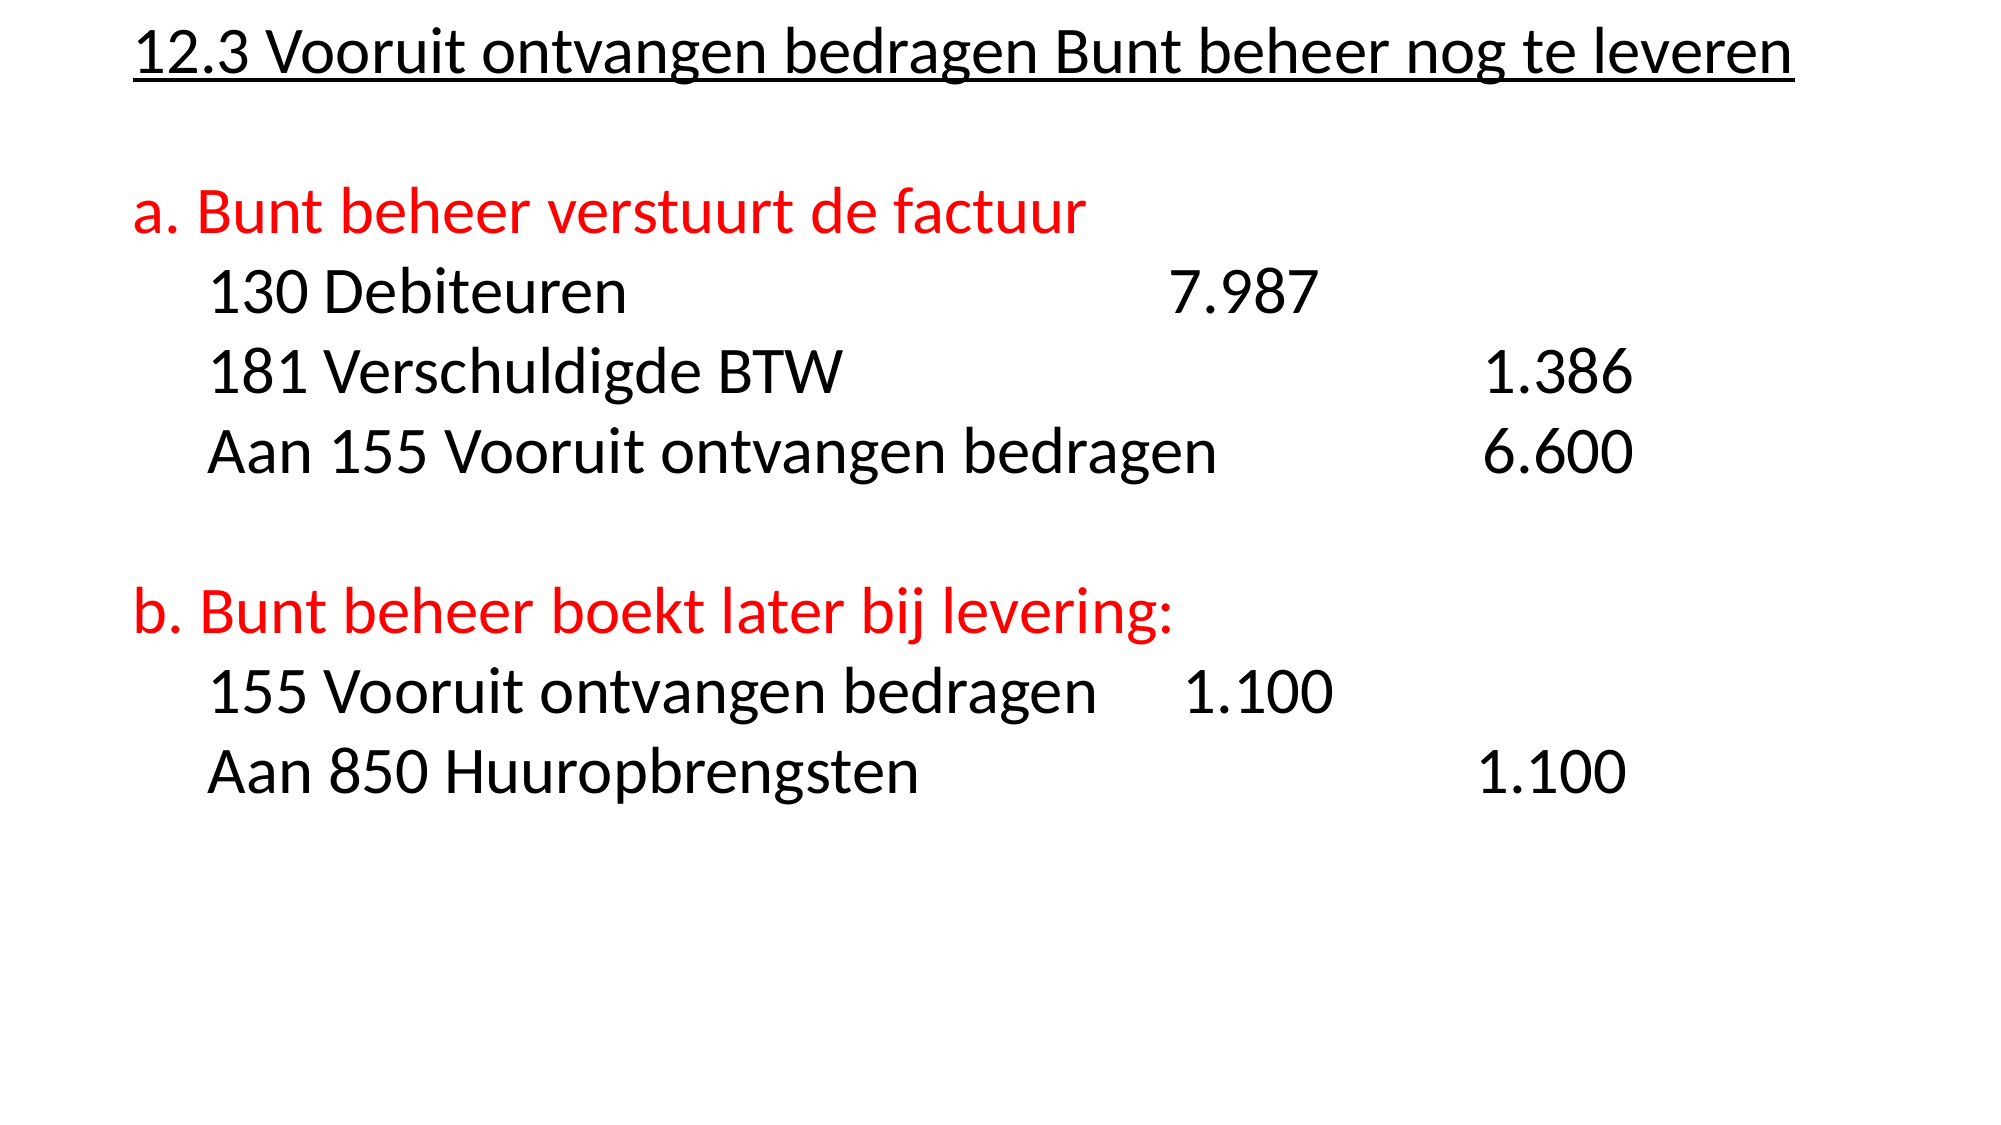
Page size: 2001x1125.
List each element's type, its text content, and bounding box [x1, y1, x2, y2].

text_box 12.3 Vooruit ontvangen bedragen Bunt beheer nog te leveren a. Bunt beheer verstuurt de factuur 130 Debiteuren 7.987 181 Verschuldigde BTW 1.386 Aan 155 Vooruit ontvangen bedragen 6.600 b. Bunt beheer boekt later bij levering: 155 Vooruit ontvangen bedragen 1.100 Aan 850 Huuropbrengsten 1.100 [117, 0, 1830, 895]
